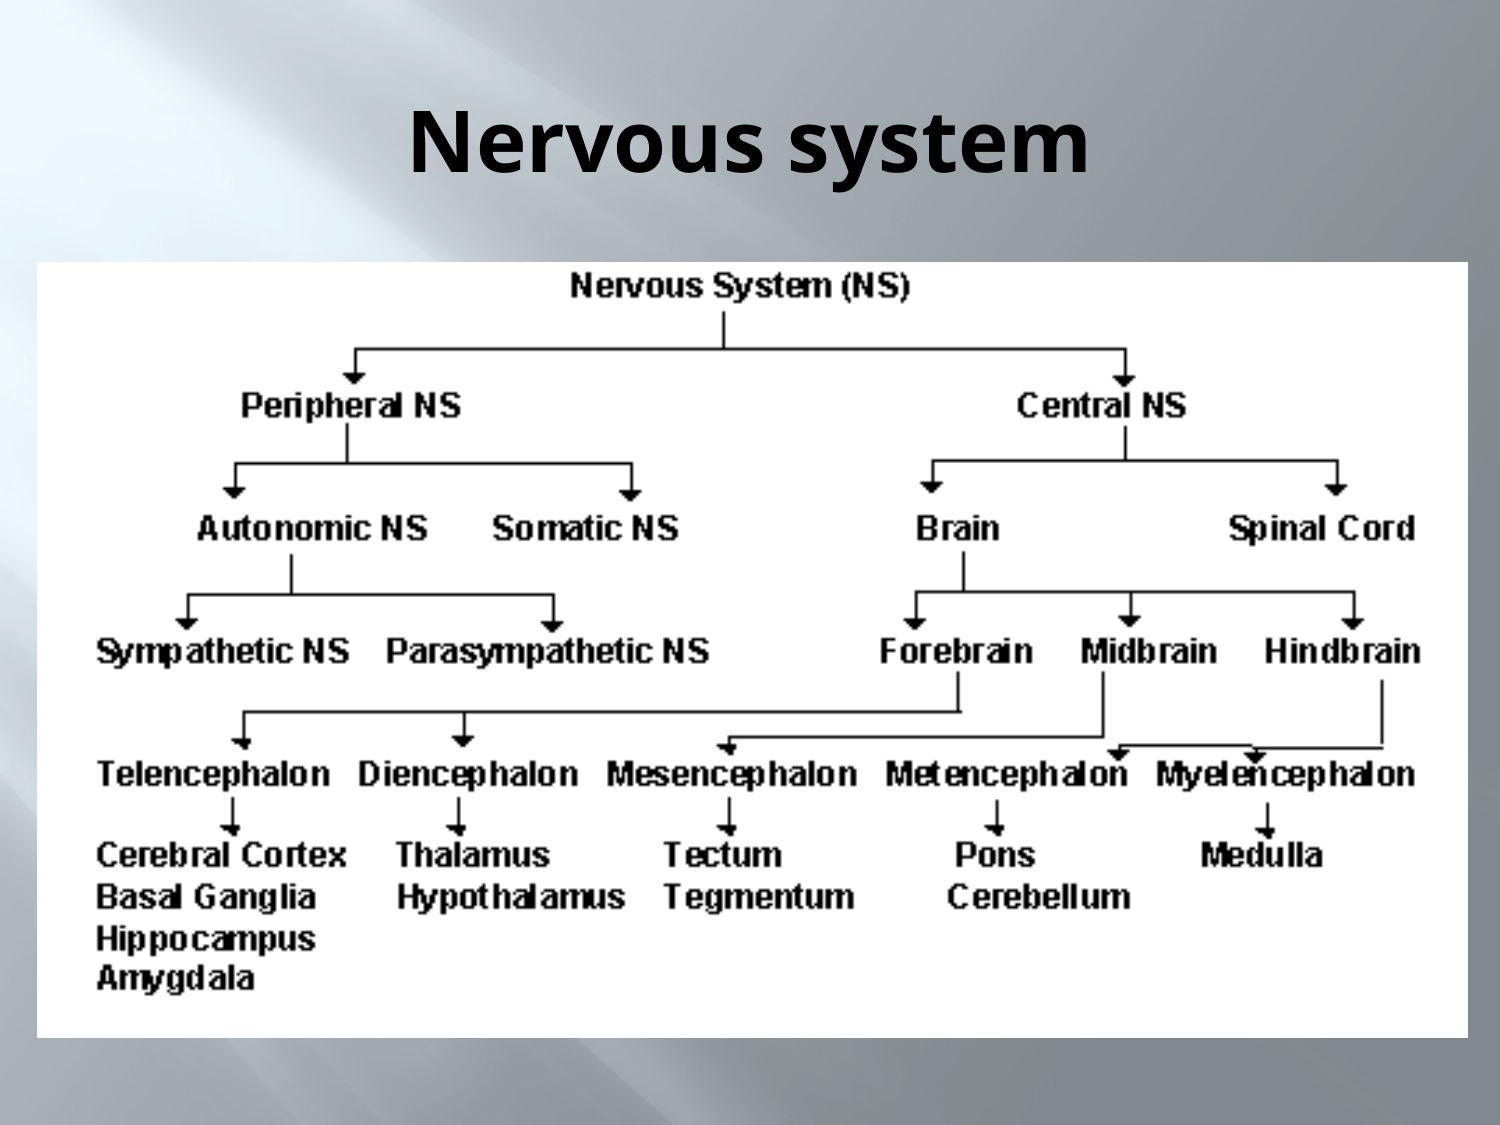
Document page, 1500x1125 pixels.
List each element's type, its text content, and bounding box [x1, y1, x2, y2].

title Nervous system [75, 45, 1425, 233]
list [37, 262, 1468, 1038]
